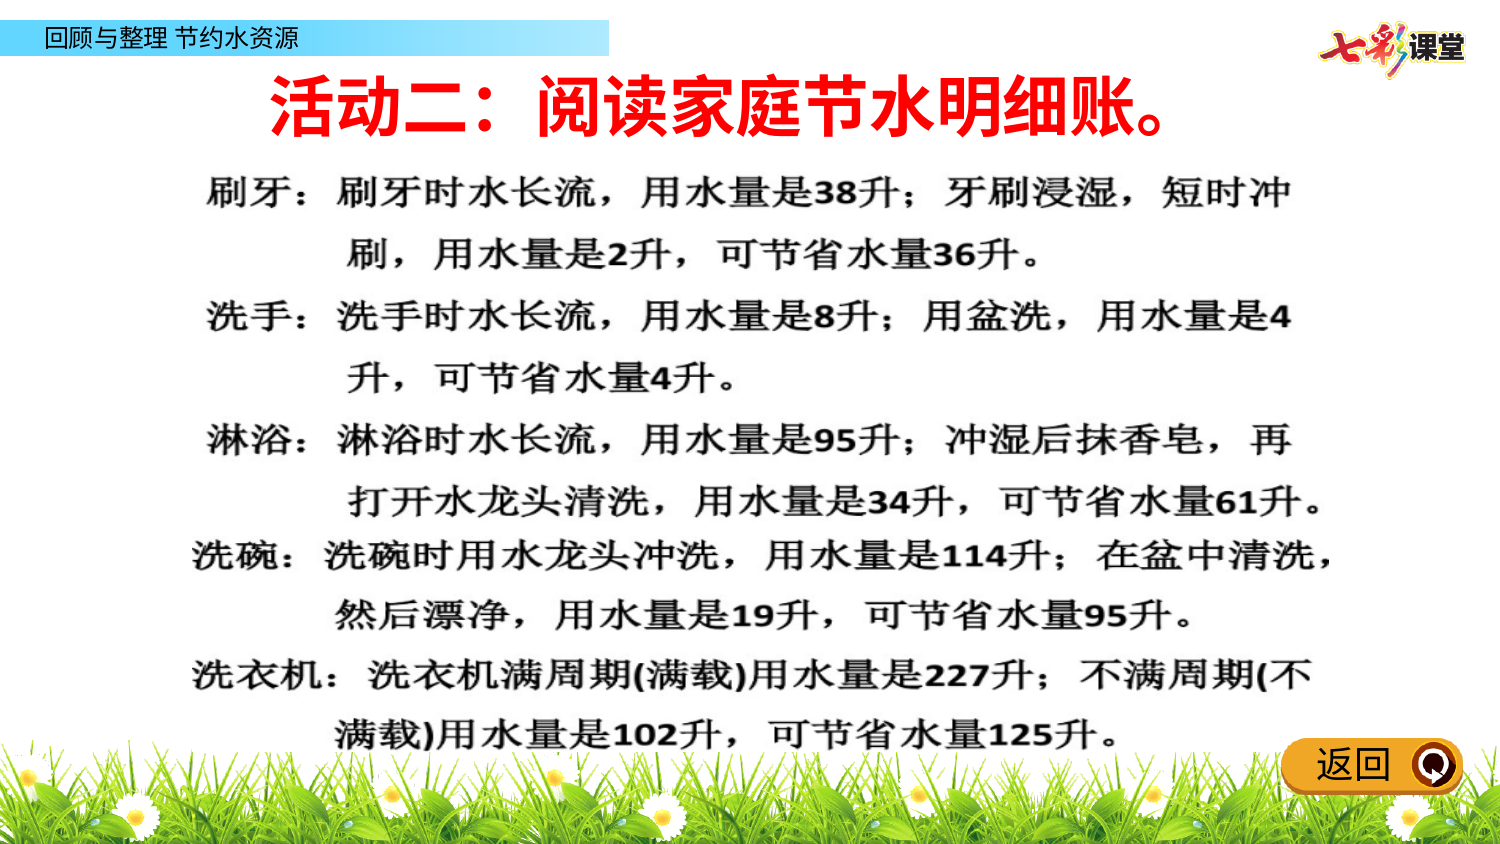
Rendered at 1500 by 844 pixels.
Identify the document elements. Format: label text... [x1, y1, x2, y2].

picture [1316, 20, 1468, 80]
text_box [1281, 733, 1464, 795]
text_box 活动二：阅读家庭节水明细账。 [253, 57, 1307, 160]
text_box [192, 161, 1330, 752]
picture [0, 740, 1500, 844]
